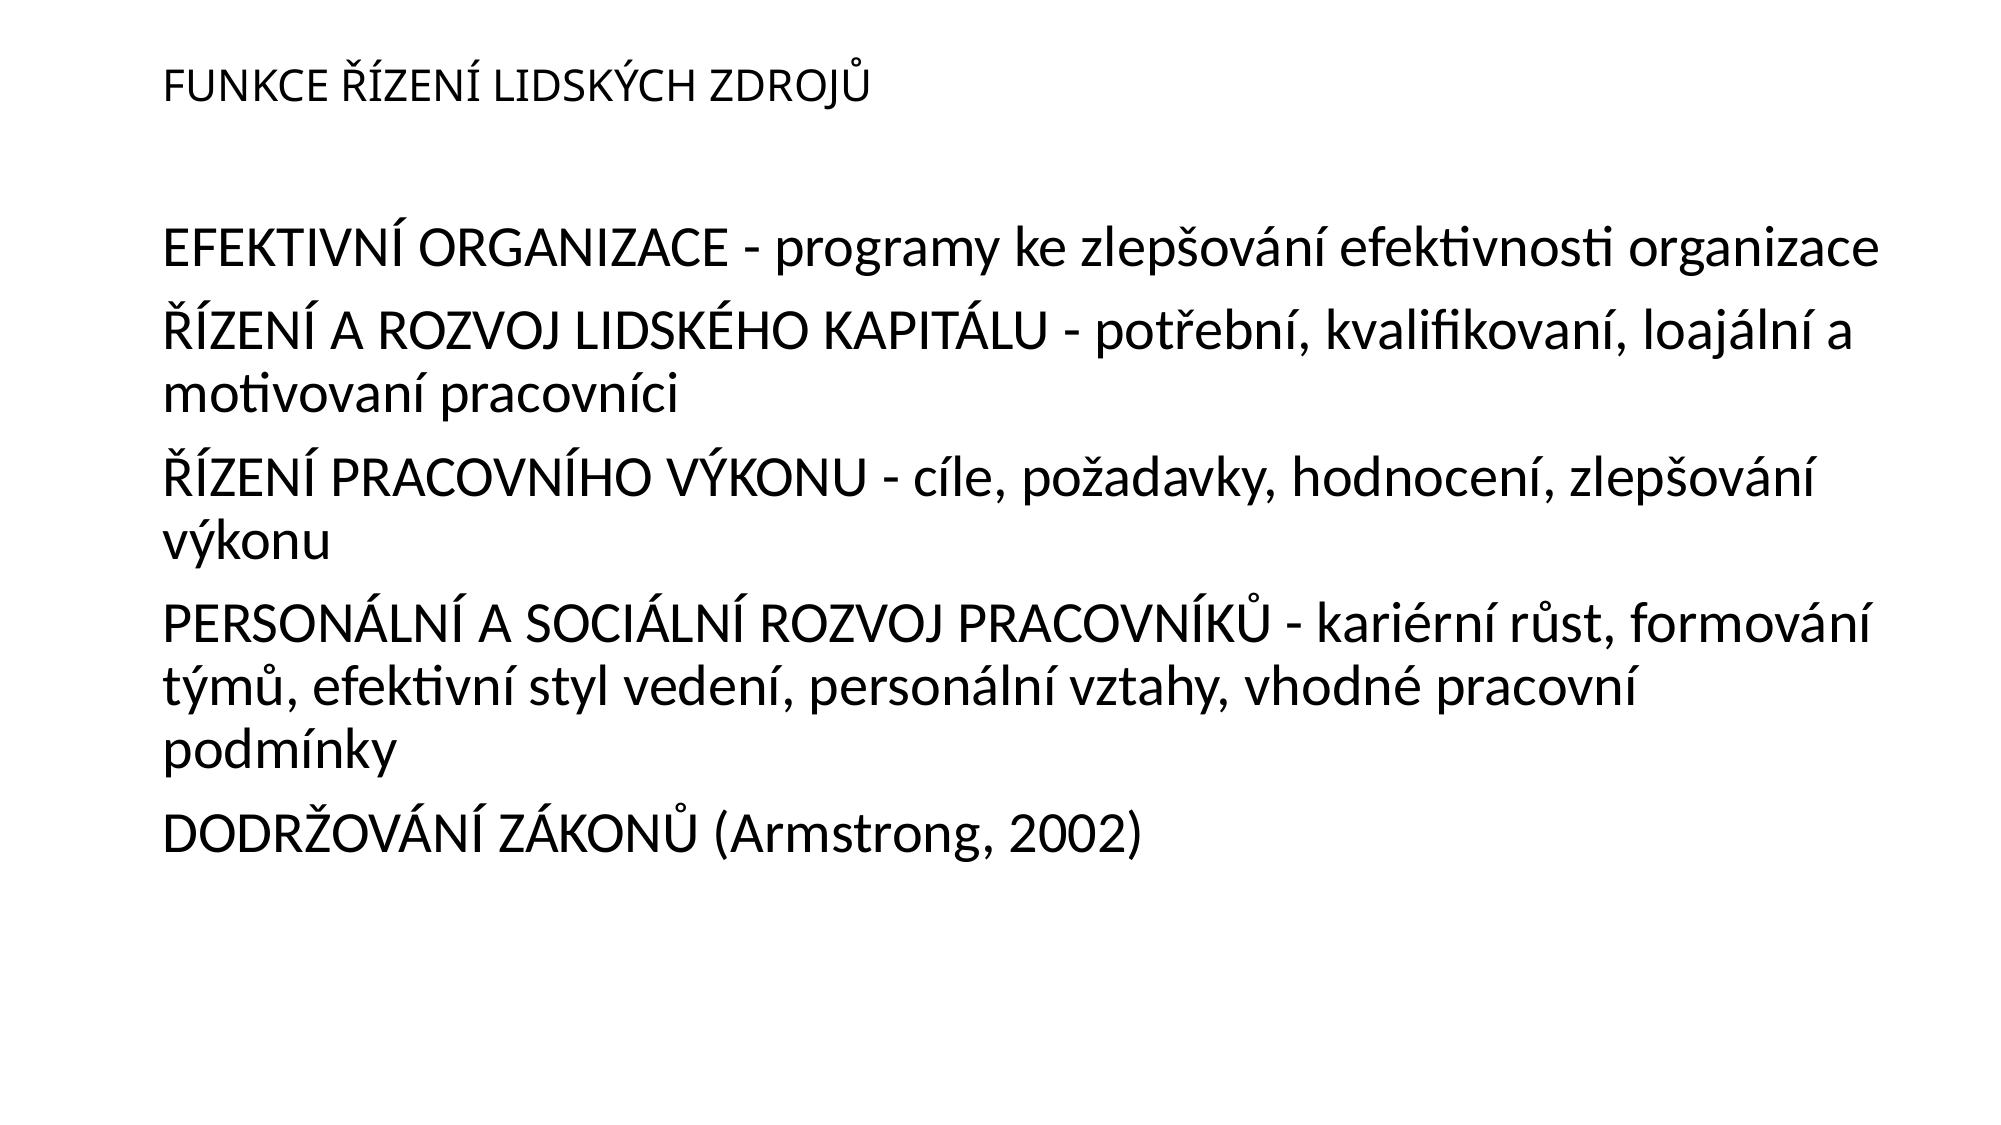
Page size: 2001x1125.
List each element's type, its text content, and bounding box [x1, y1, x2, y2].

title FUNKCE ŘÍZENÍ LIDSKÝCH ZDROJŮ [147, 56, 1675, 172]
list EFEKTIVNÍ ORGANIZACE - programy ke zlepšování efektivnosti organizace ŘÍZENÍ A ROZVOJ LIDSKÉHO KAPITÁLU - potřební, kvalifikovaní, loajální a motivovaní pracovníci ŘÍZENÍ PRACOVNÍHO VÝKONU - cíle, požadavky, hodnocení, zlepšování výkonu PERSONÁLNÍ A SOCIÁLNÍ ROZVOJ PRACOVNÍKŮ - kariérní růst, formování týmů, efektivní styl vedení, personální vztahy, vhodné pracovní podmínky DODRŽOVÁNÍ ZÁKONŮ (Armstrong, 2002) [147, 208, 1897, 1053]
